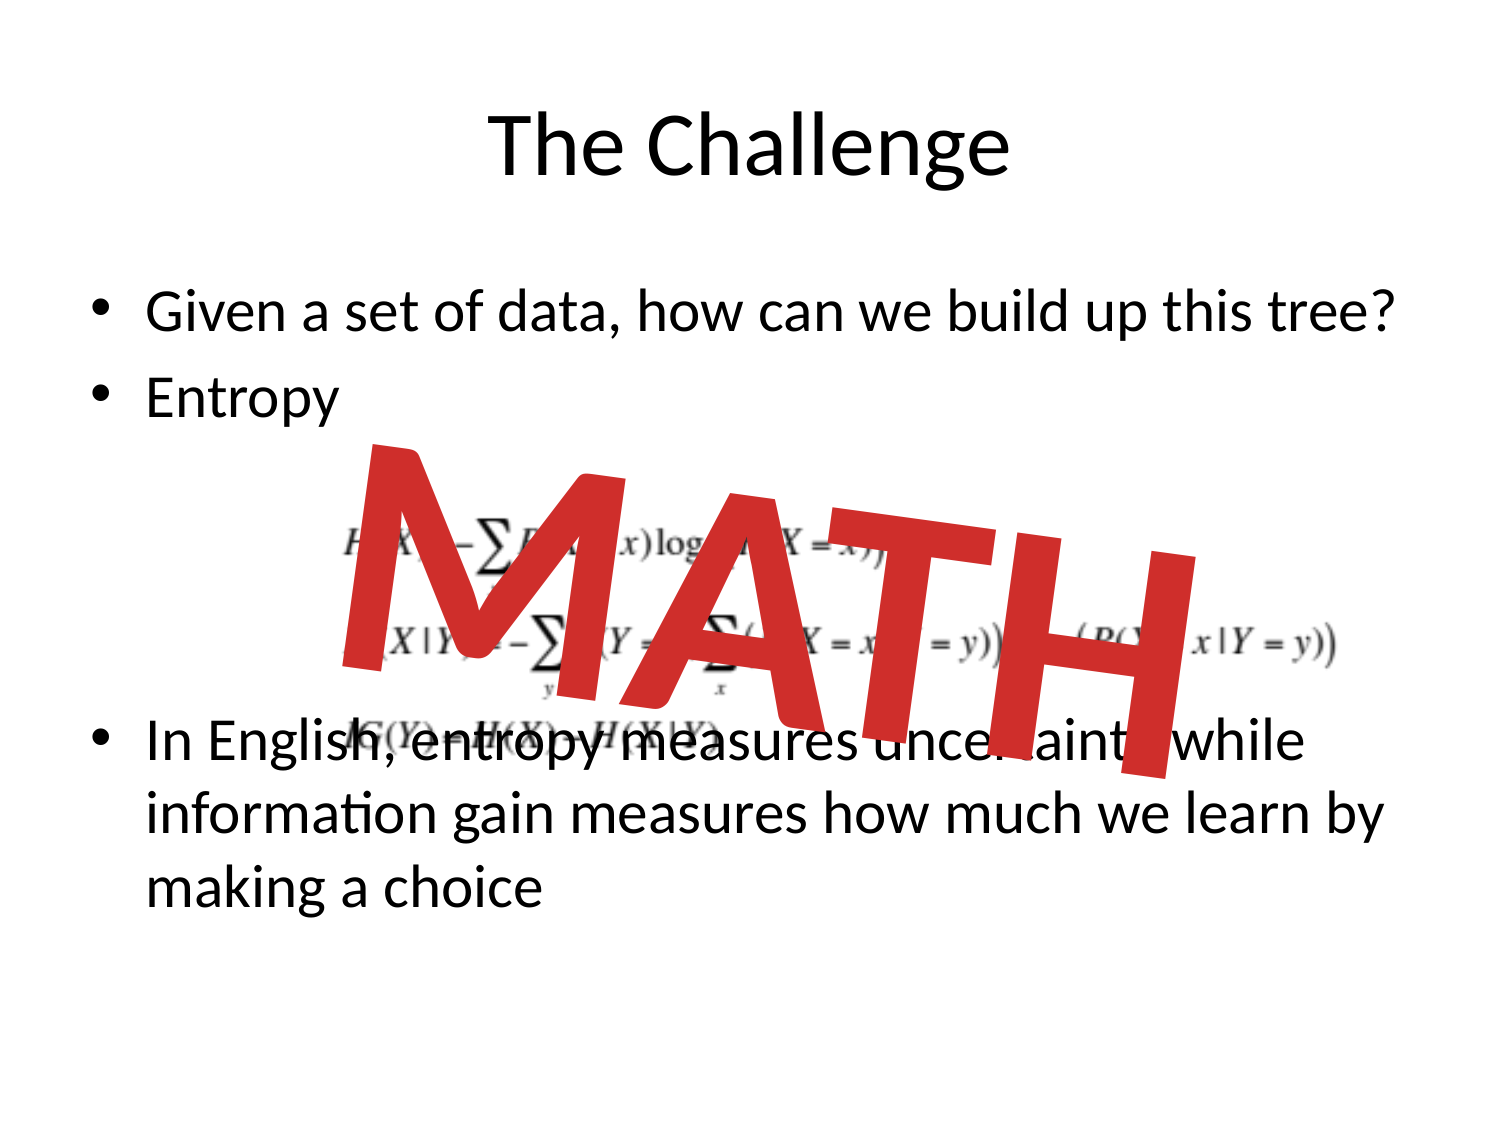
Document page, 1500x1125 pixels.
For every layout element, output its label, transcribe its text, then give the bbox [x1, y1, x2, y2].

title The Challenge [75, 45, 1425, 233]
text_box MATH [246, 305, 1296, 744]
text_box MATH [514, 768, 1251, 868]
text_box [338, 512, 1341, 759]
list Given a set of data, how can we build up this tree? Entropy In English, entropy measures uncertainty while information gain measures how much we learn by making a choice [75, 262, 1425, 1005]
